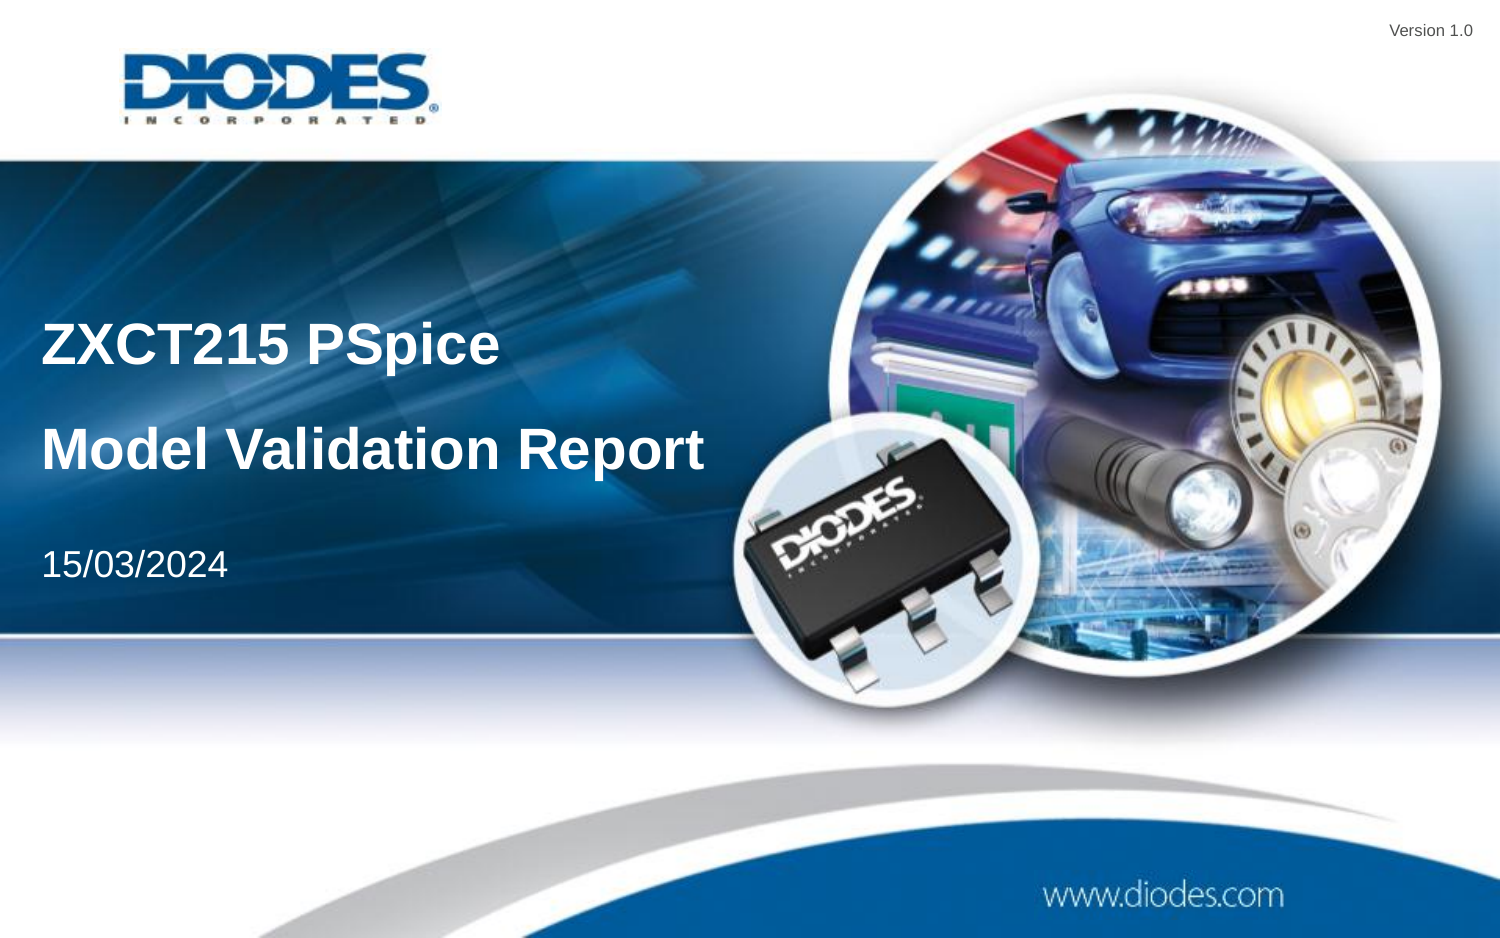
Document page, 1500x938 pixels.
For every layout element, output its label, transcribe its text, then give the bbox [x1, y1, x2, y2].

text_box 15/03/2024 [41, 543, 367, 582]
text_box Version 1.0 [1336, 13, 1487, 47]
text_box ZXCT215 PSpice Model Validation Report [41, 271, 809, 478]
picture [0, 0, 1500, 938]
